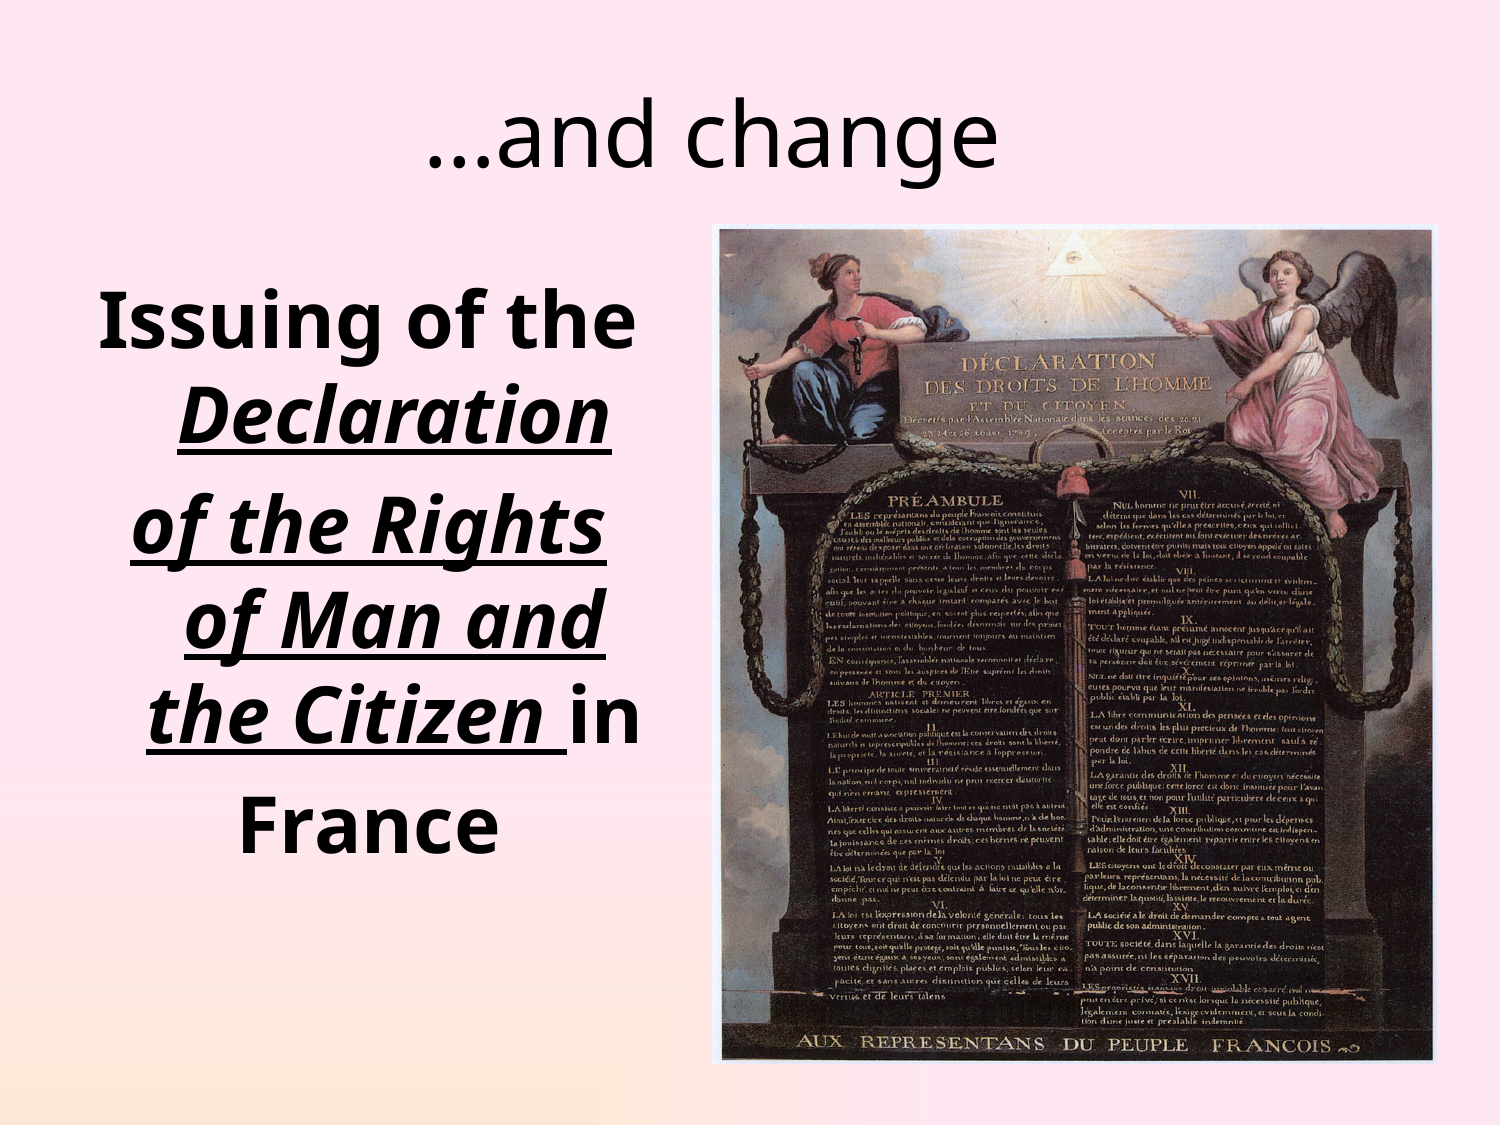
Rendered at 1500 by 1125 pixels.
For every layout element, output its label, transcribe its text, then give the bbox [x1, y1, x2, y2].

list Issuing of the Declaration of the Rights of Man and the Citizen in France [75, 262, 663, 1005]
picture [712, 224, 1438, 1065]
title …and change [37, 37, 1388, 225]
